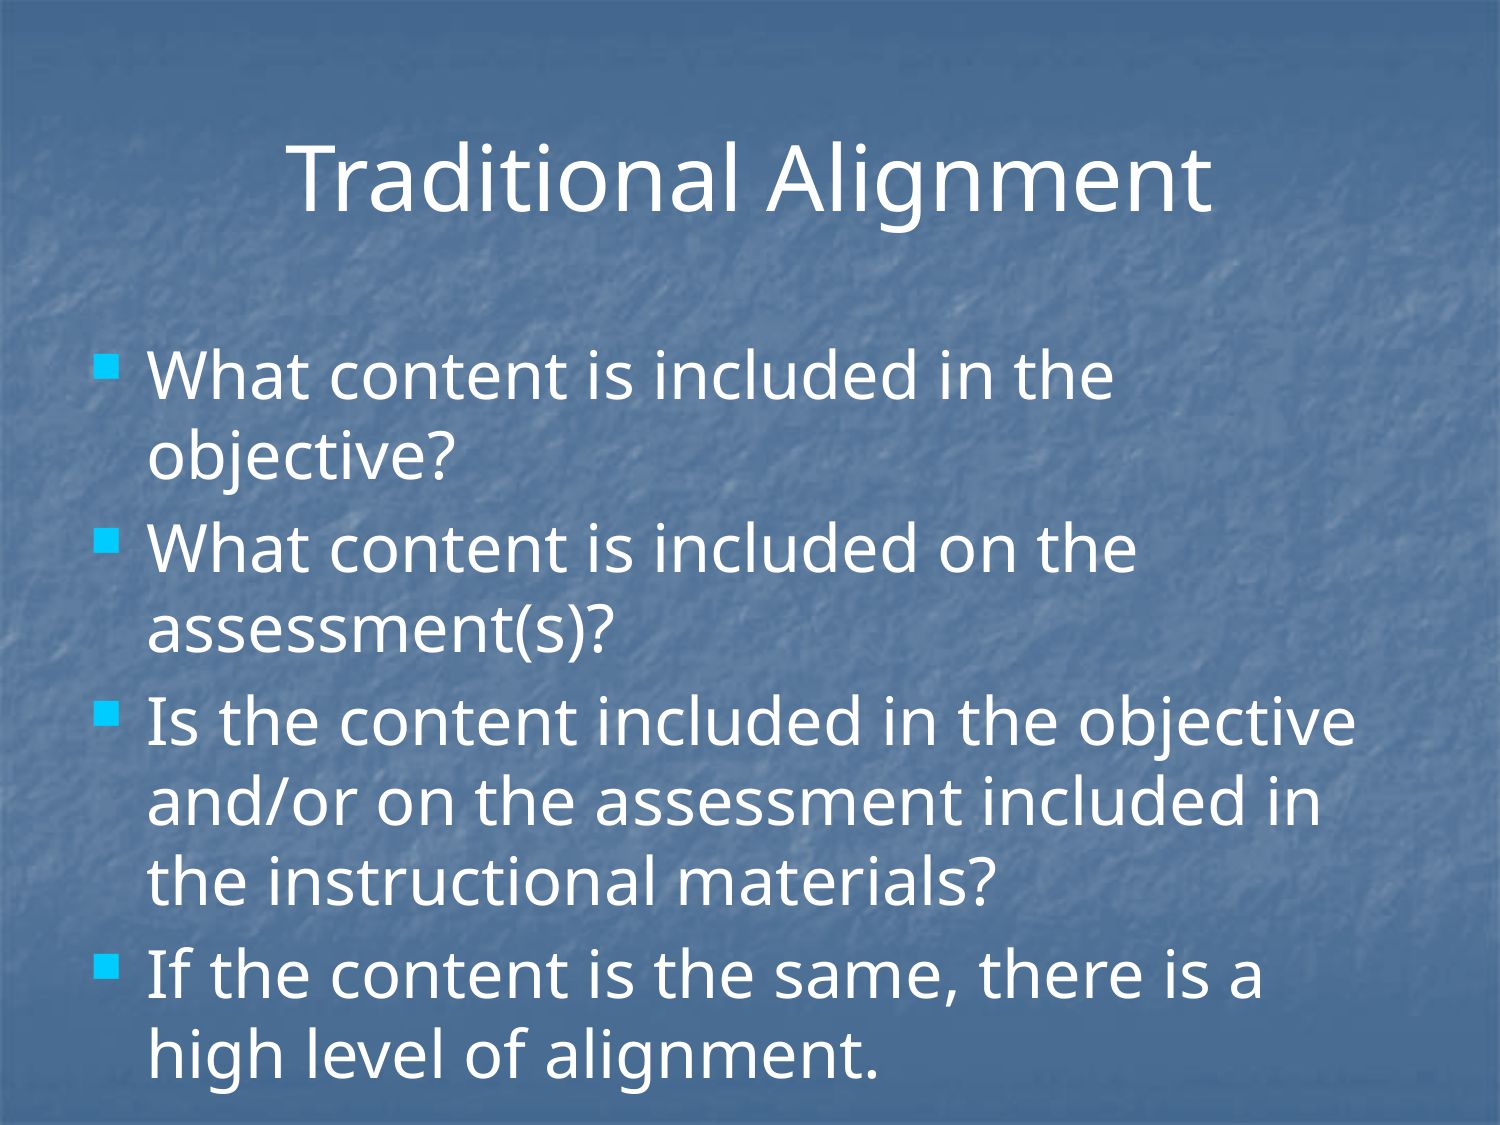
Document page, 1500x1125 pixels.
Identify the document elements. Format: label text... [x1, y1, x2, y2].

title Traditional Alignment [74, 62, 1426, 288]
list What content is included in the objective? What content is included on the assessment(s)? Is the content included in the objective and/or on the assessment included in the instructional materials? If the content is the same, there is a high level of alignment. [74, 324, 1426, 1001]
